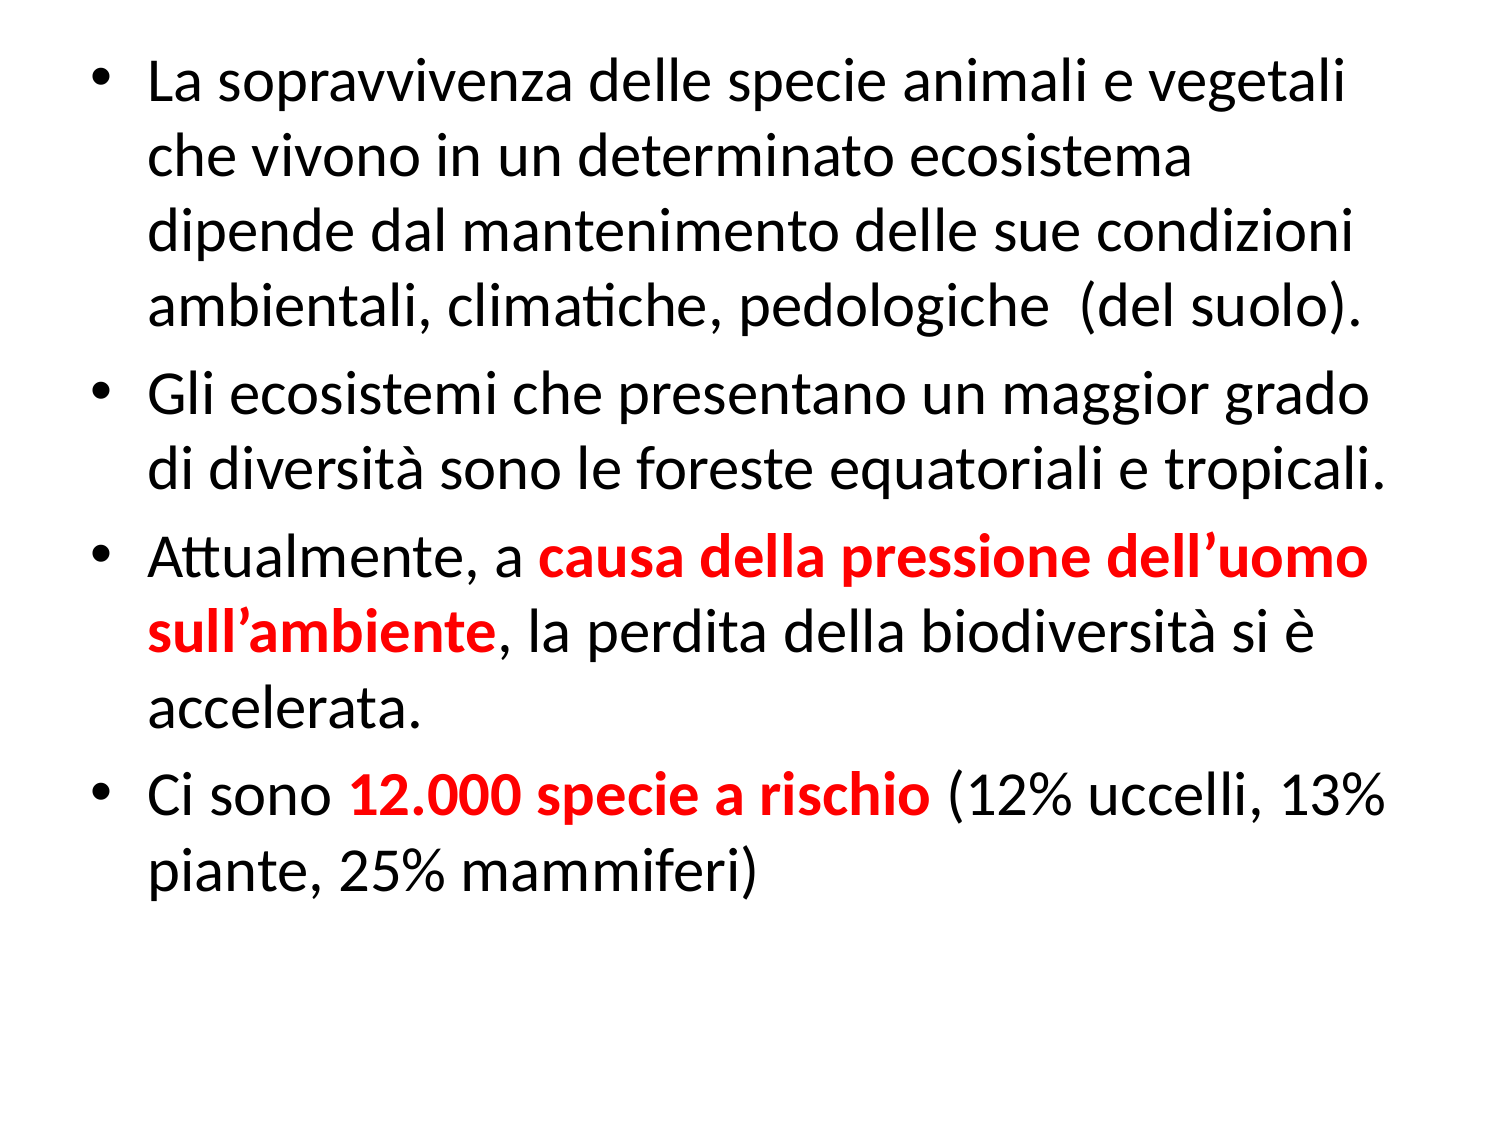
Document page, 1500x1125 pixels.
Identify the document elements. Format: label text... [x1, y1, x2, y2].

list La sopravvivenza delle specie animali e vegetali che vivono in un determinato ecosistema dipende dal mantenimento delle sue condizioni ambientali, climatiche, pedologiche (del suolo). Gli ecosistemi che presentano un maggior grado di diversità sono le foreste equatoriali e tropicali. Attualmente, a causa della pressione dell’uomo sull’ambiente, la perdita della biodiversità si è accelerata. Ci sono 12.000 specie a rischio (12% uccelli, 13% piante, 25% mammiferi) [75, 30, 1425, 1005]
